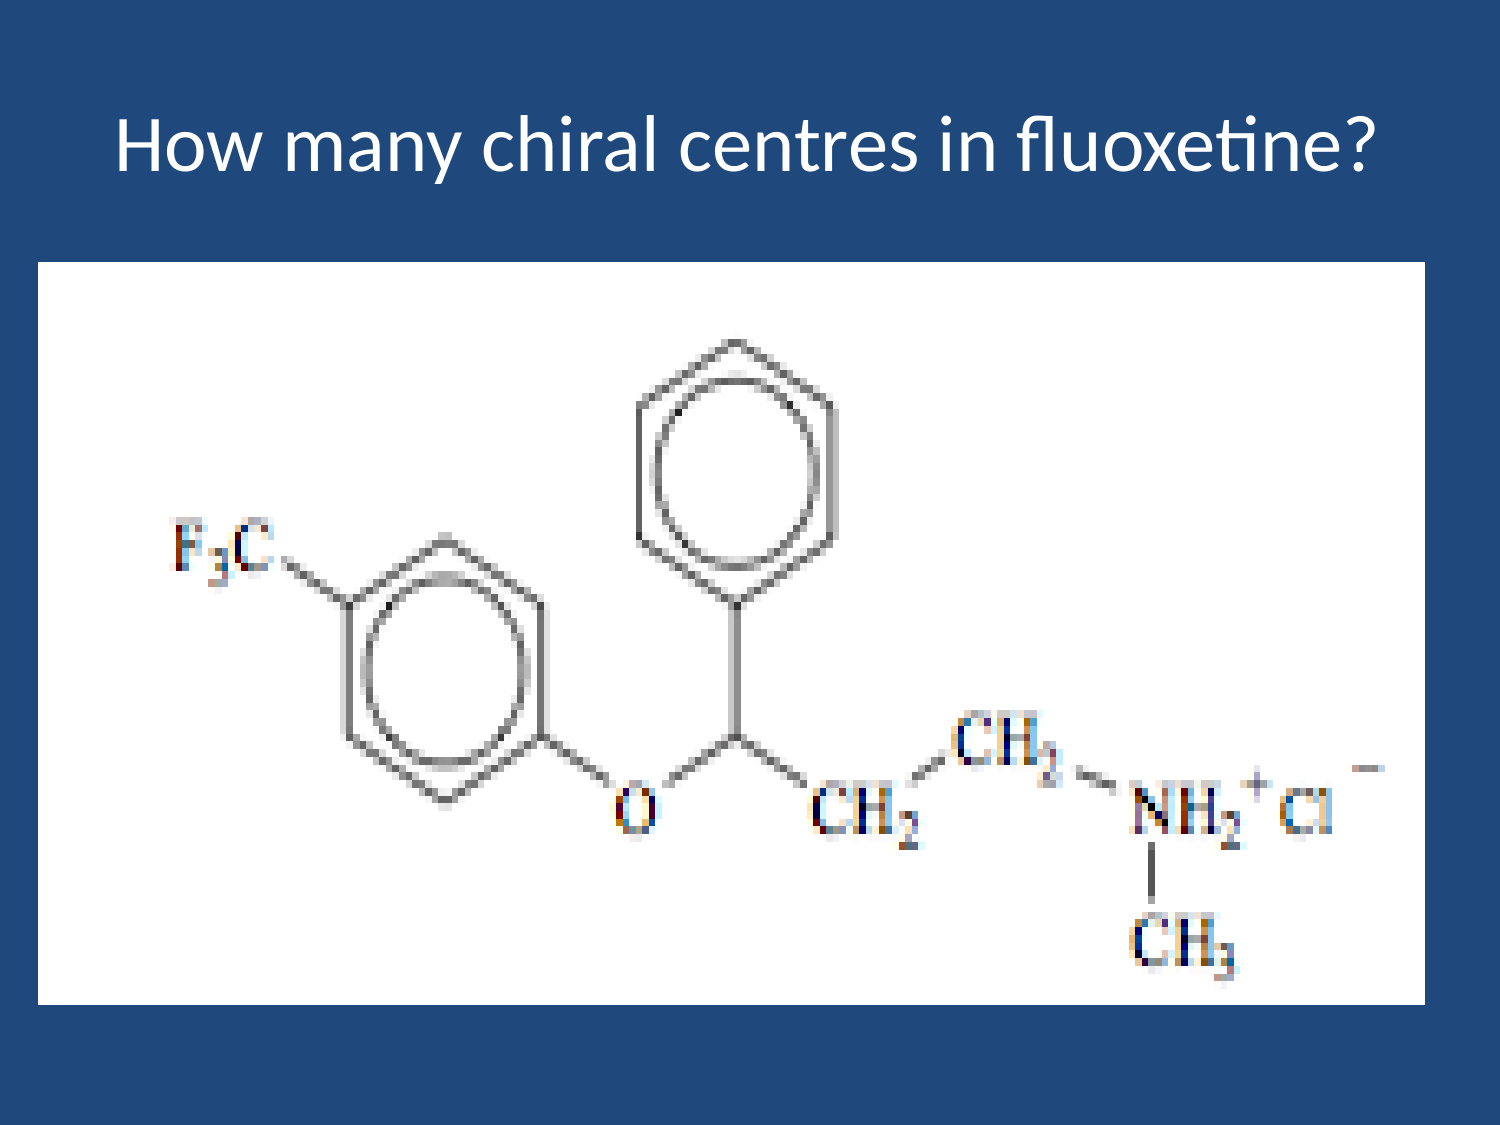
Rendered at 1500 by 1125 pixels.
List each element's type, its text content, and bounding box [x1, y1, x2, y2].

title How many chiral centres in fluoxetine? [38, 45, 1459, 233]
picture [37, 262, 1426, 1006]
